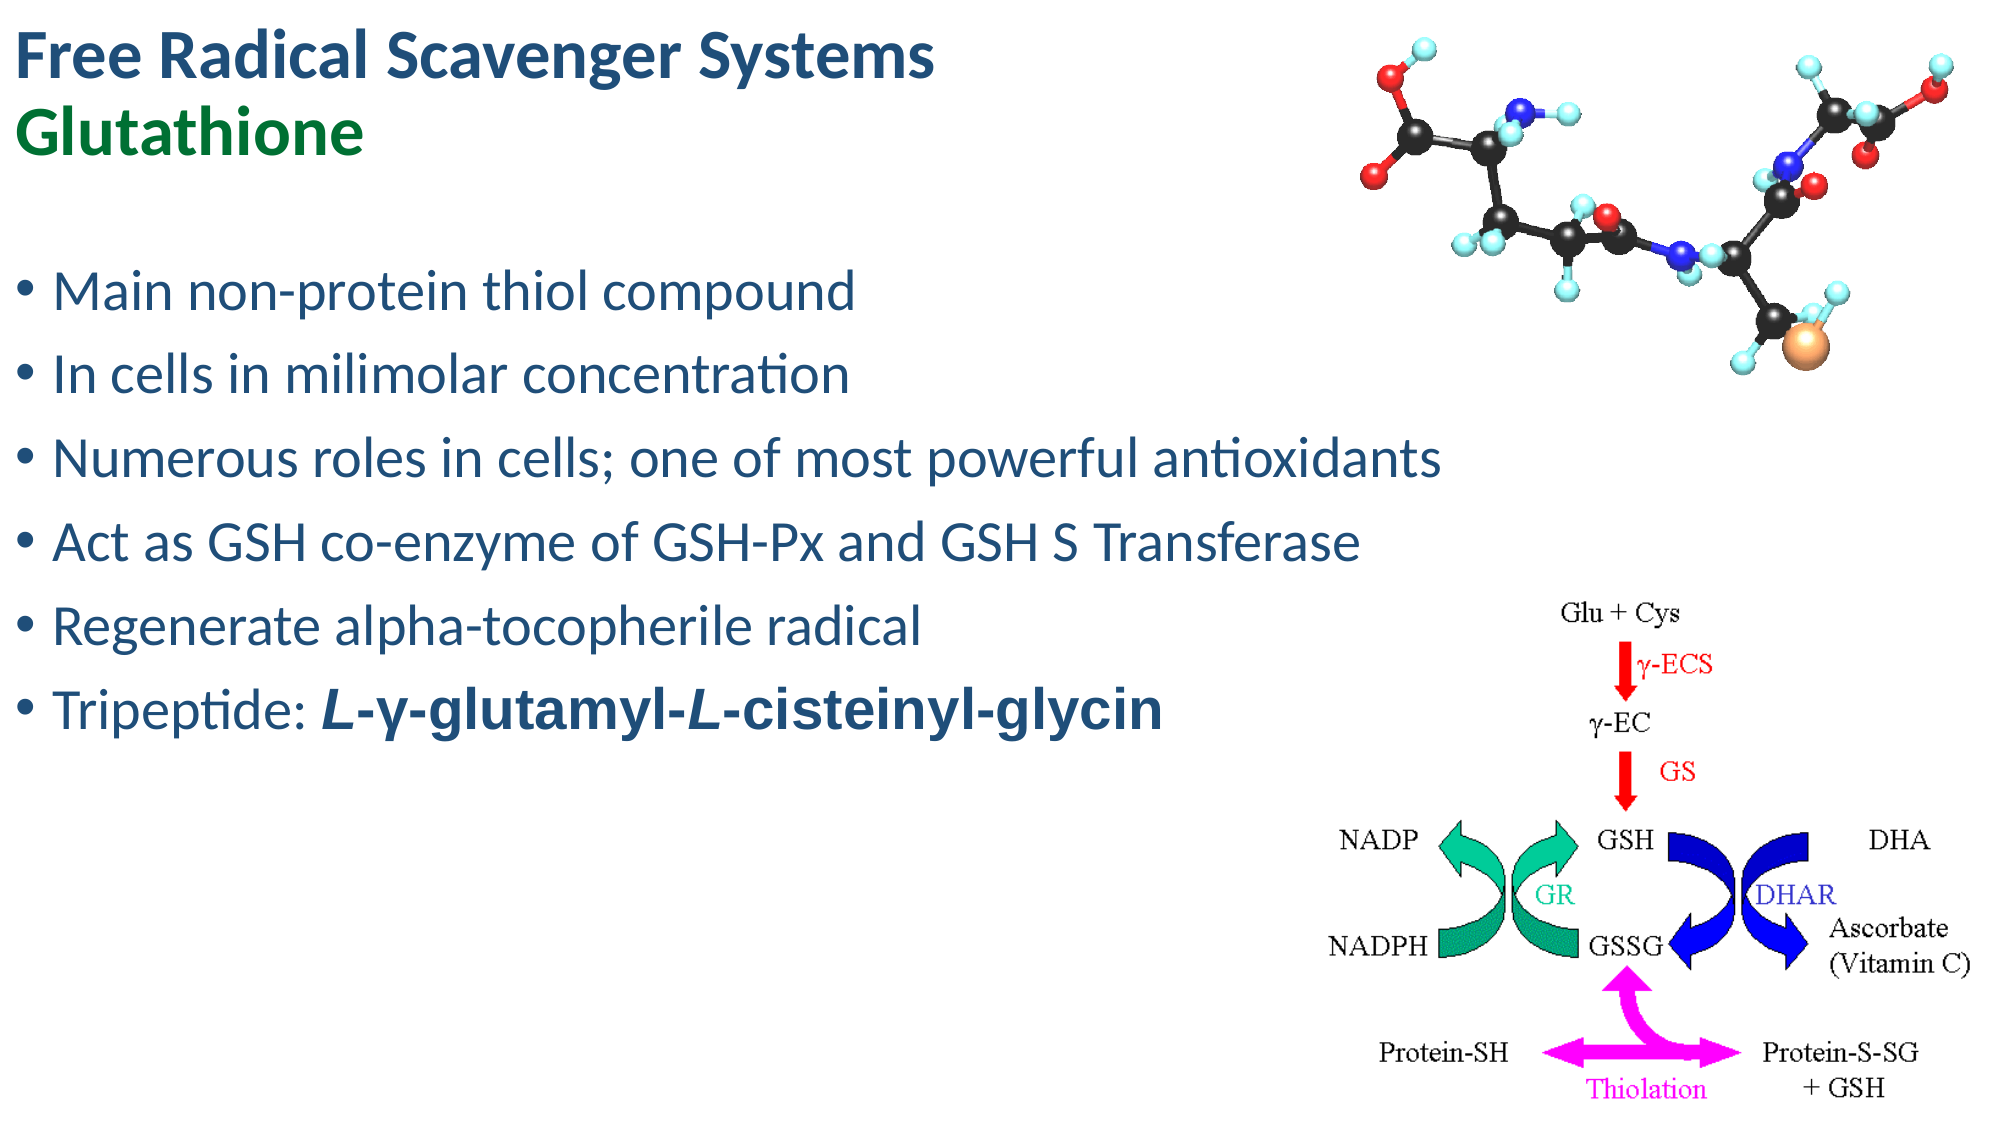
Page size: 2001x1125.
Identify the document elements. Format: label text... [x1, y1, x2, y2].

picture [1337, 6, 1998, 396]
list Main non-protein thiol compound In cells in milimolar concentration Numerous roles in cells; one of most powerful antioxidants Act as GSH co-enzyme of GSH-Px and GSH S Transferase Regenerate alpha-tocopherile radical Tripeptide: L-γ-glutamyl-L-cisteinyl-glycin [0, 252, 1725, 967]
title Free Radical Scavenger Systems Glutathione [0, 10, 1337, 179]
picture [1304, 577, 1998, 1124]
